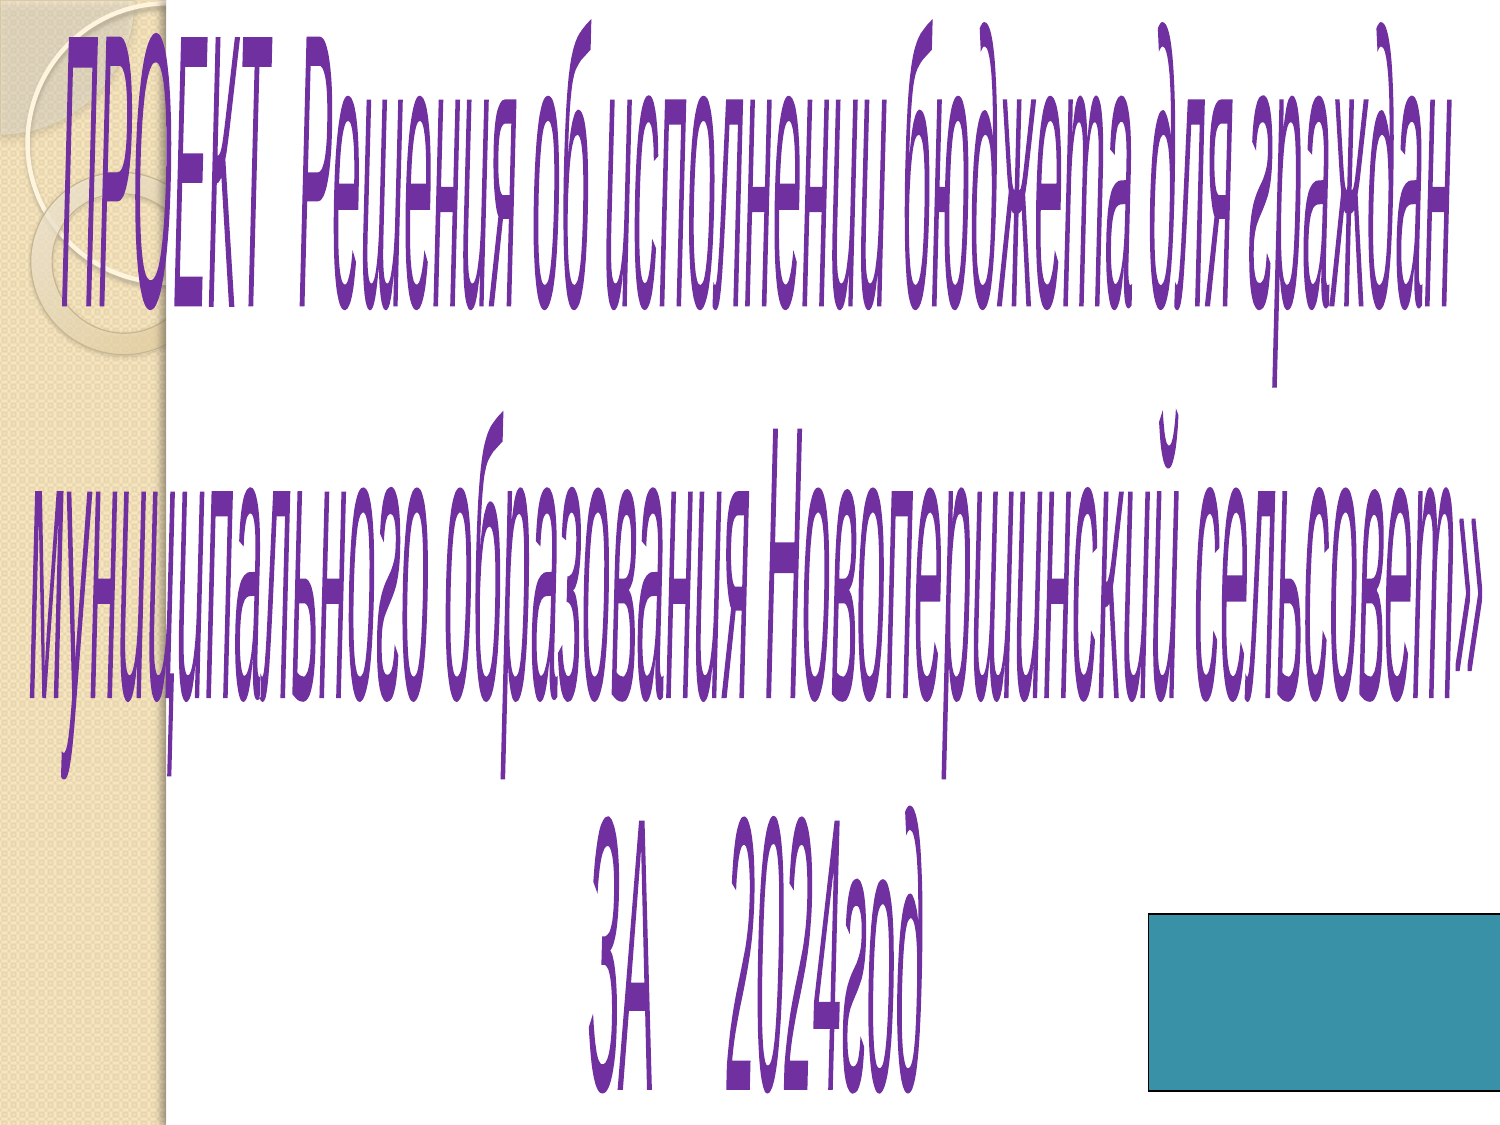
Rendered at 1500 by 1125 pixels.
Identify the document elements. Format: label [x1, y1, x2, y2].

text_box [1148, 914, 1500, 1092]
